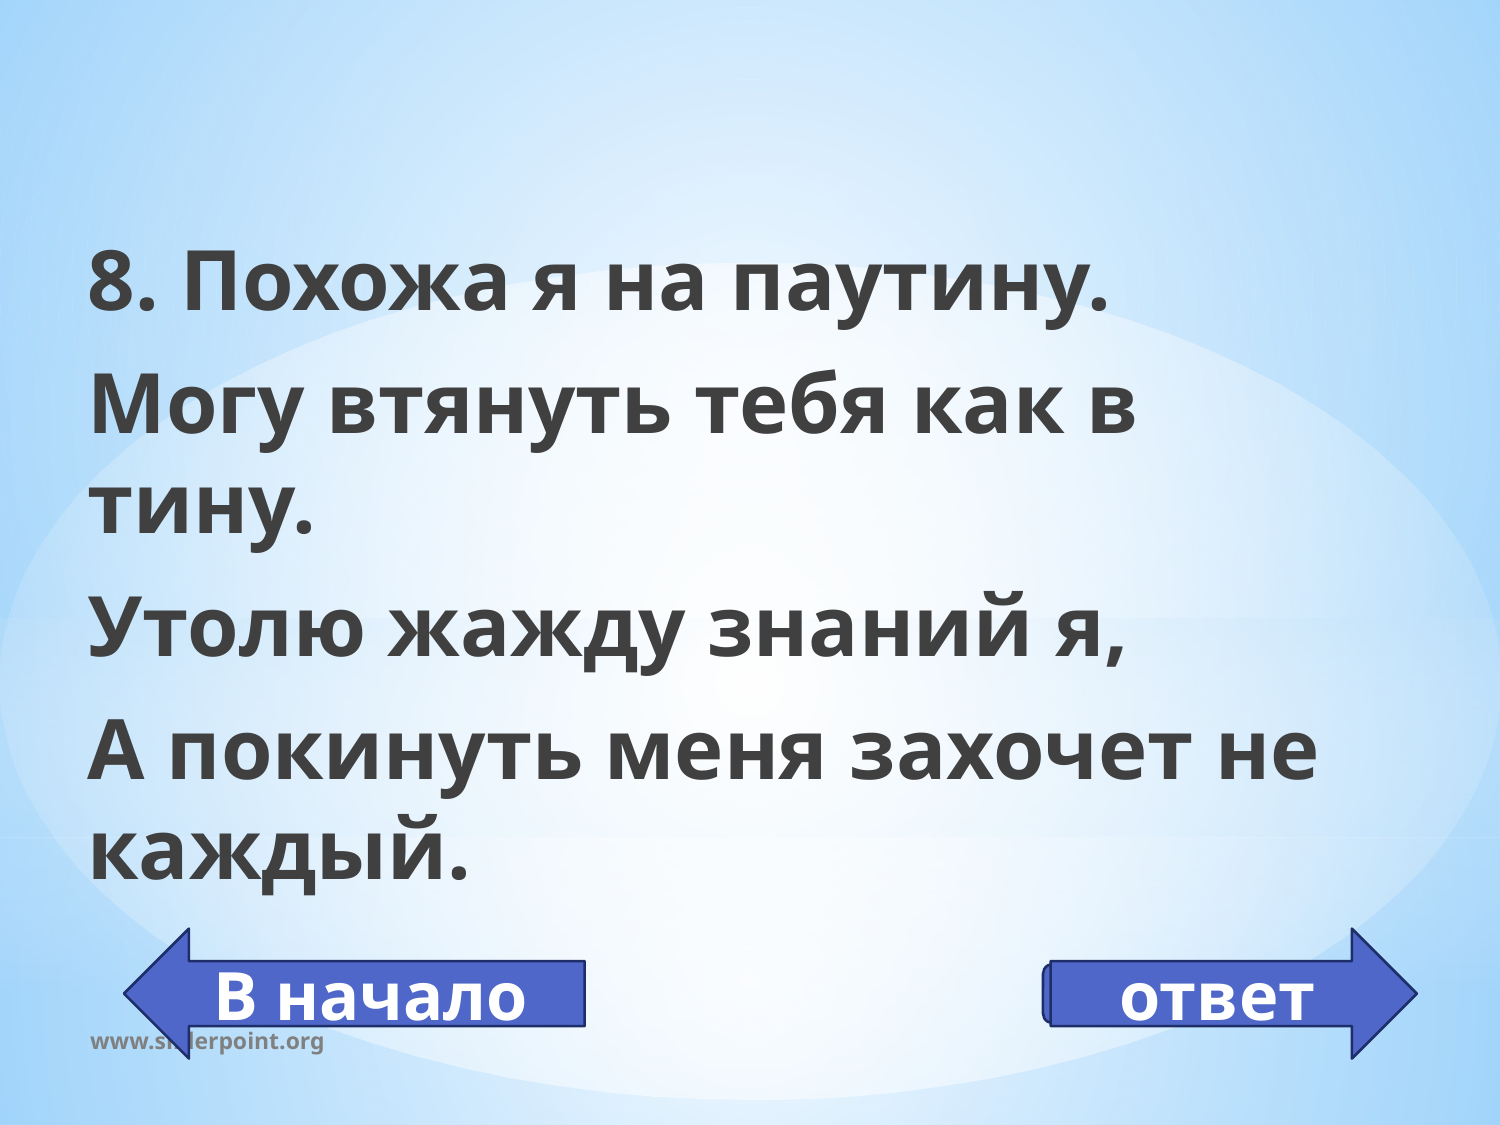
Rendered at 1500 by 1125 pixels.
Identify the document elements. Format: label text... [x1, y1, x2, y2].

footer www.sliderpoint.org [75, 1012, 625, 1073]
text_box [1049, 927, 1421, 1060]
list 8. Похожа я на паутину. Могу втянуть тебя как в тину. Утолю жажду знаний я, А покинуть меня захочет не каждый. [64, 219, 1376, 935]
text_box интернет [1041, 963, 1049, 1024]
text_box В начало [123, 927, 586, 1012]
